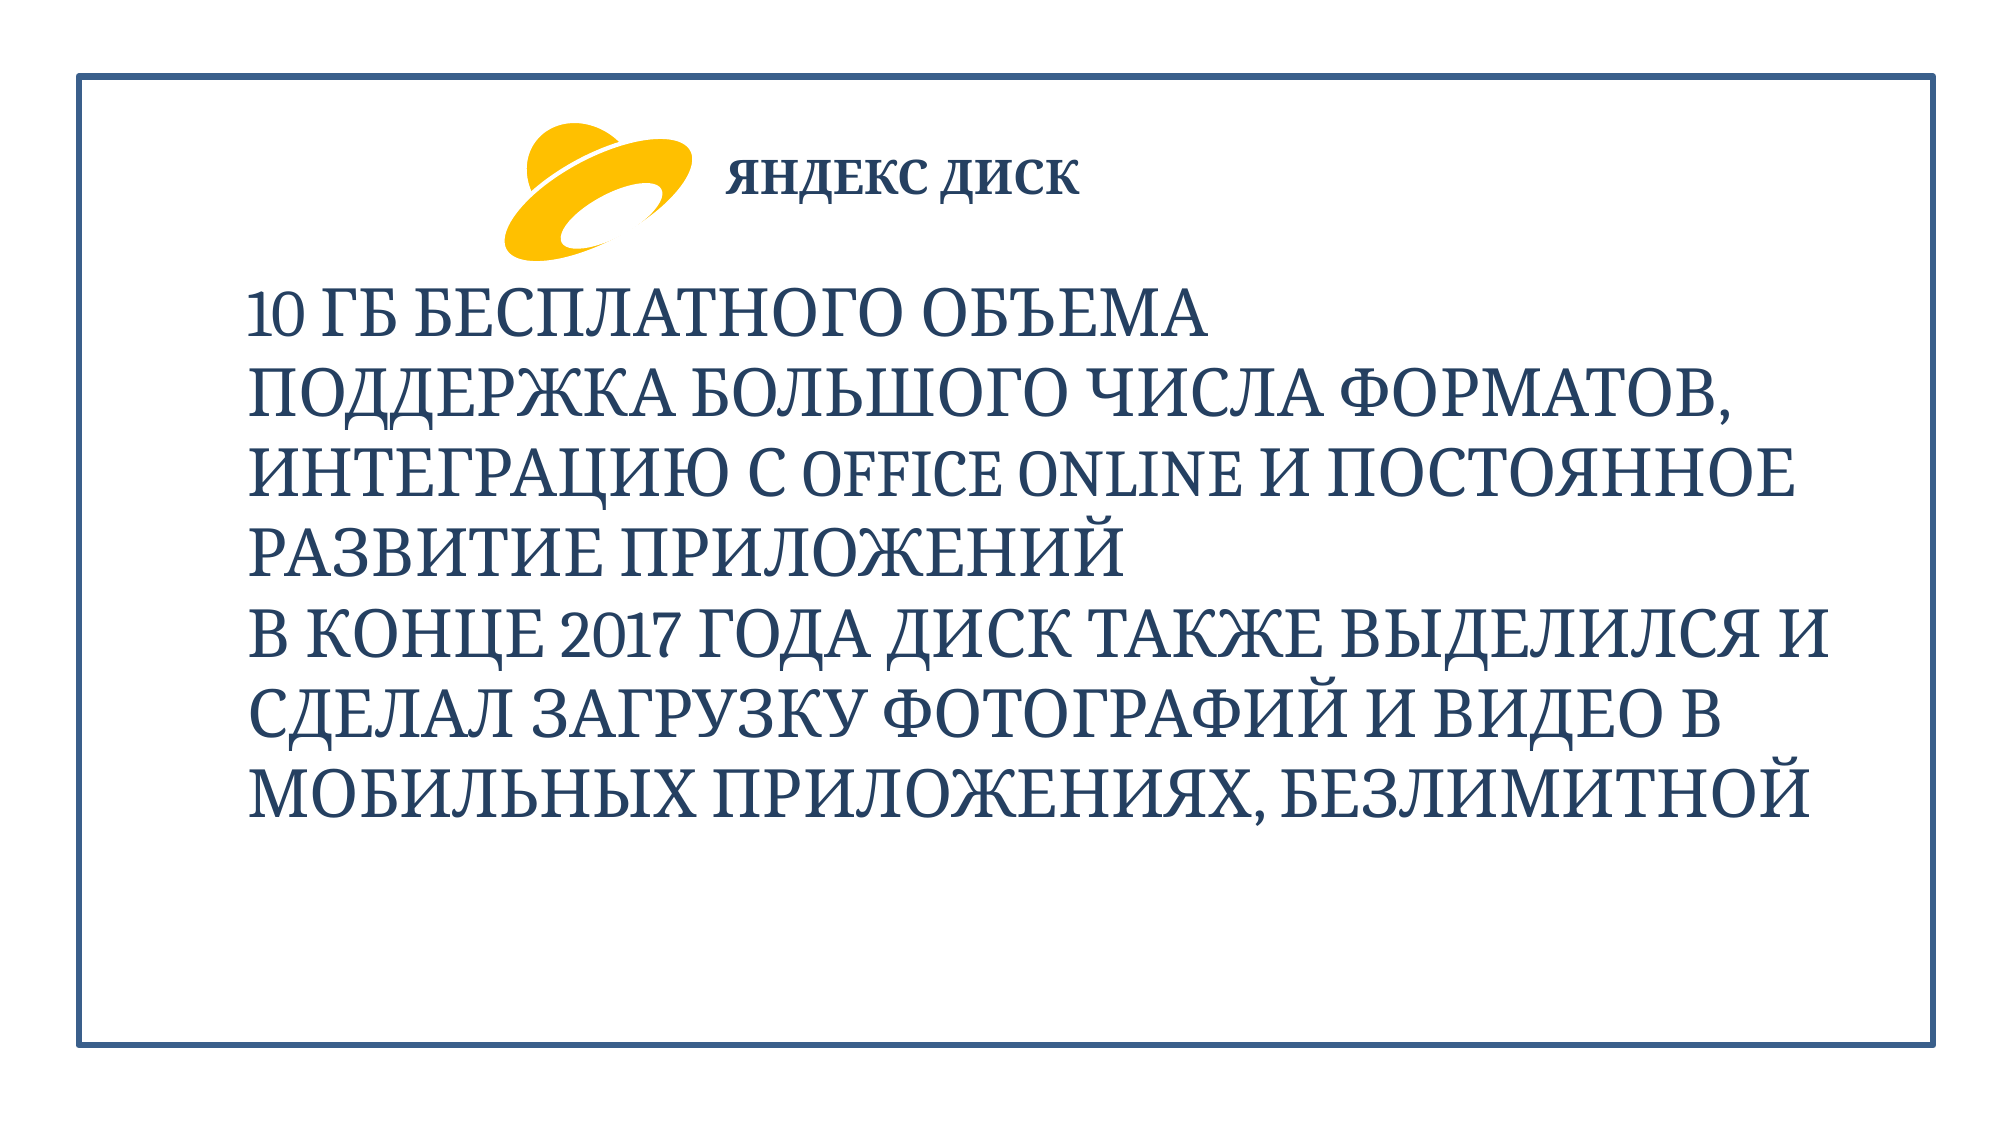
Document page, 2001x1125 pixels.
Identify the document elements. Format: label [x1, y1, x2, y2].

text_box [77, 74, 1935, 1047]
text_box [491, 123, 705, 244]
